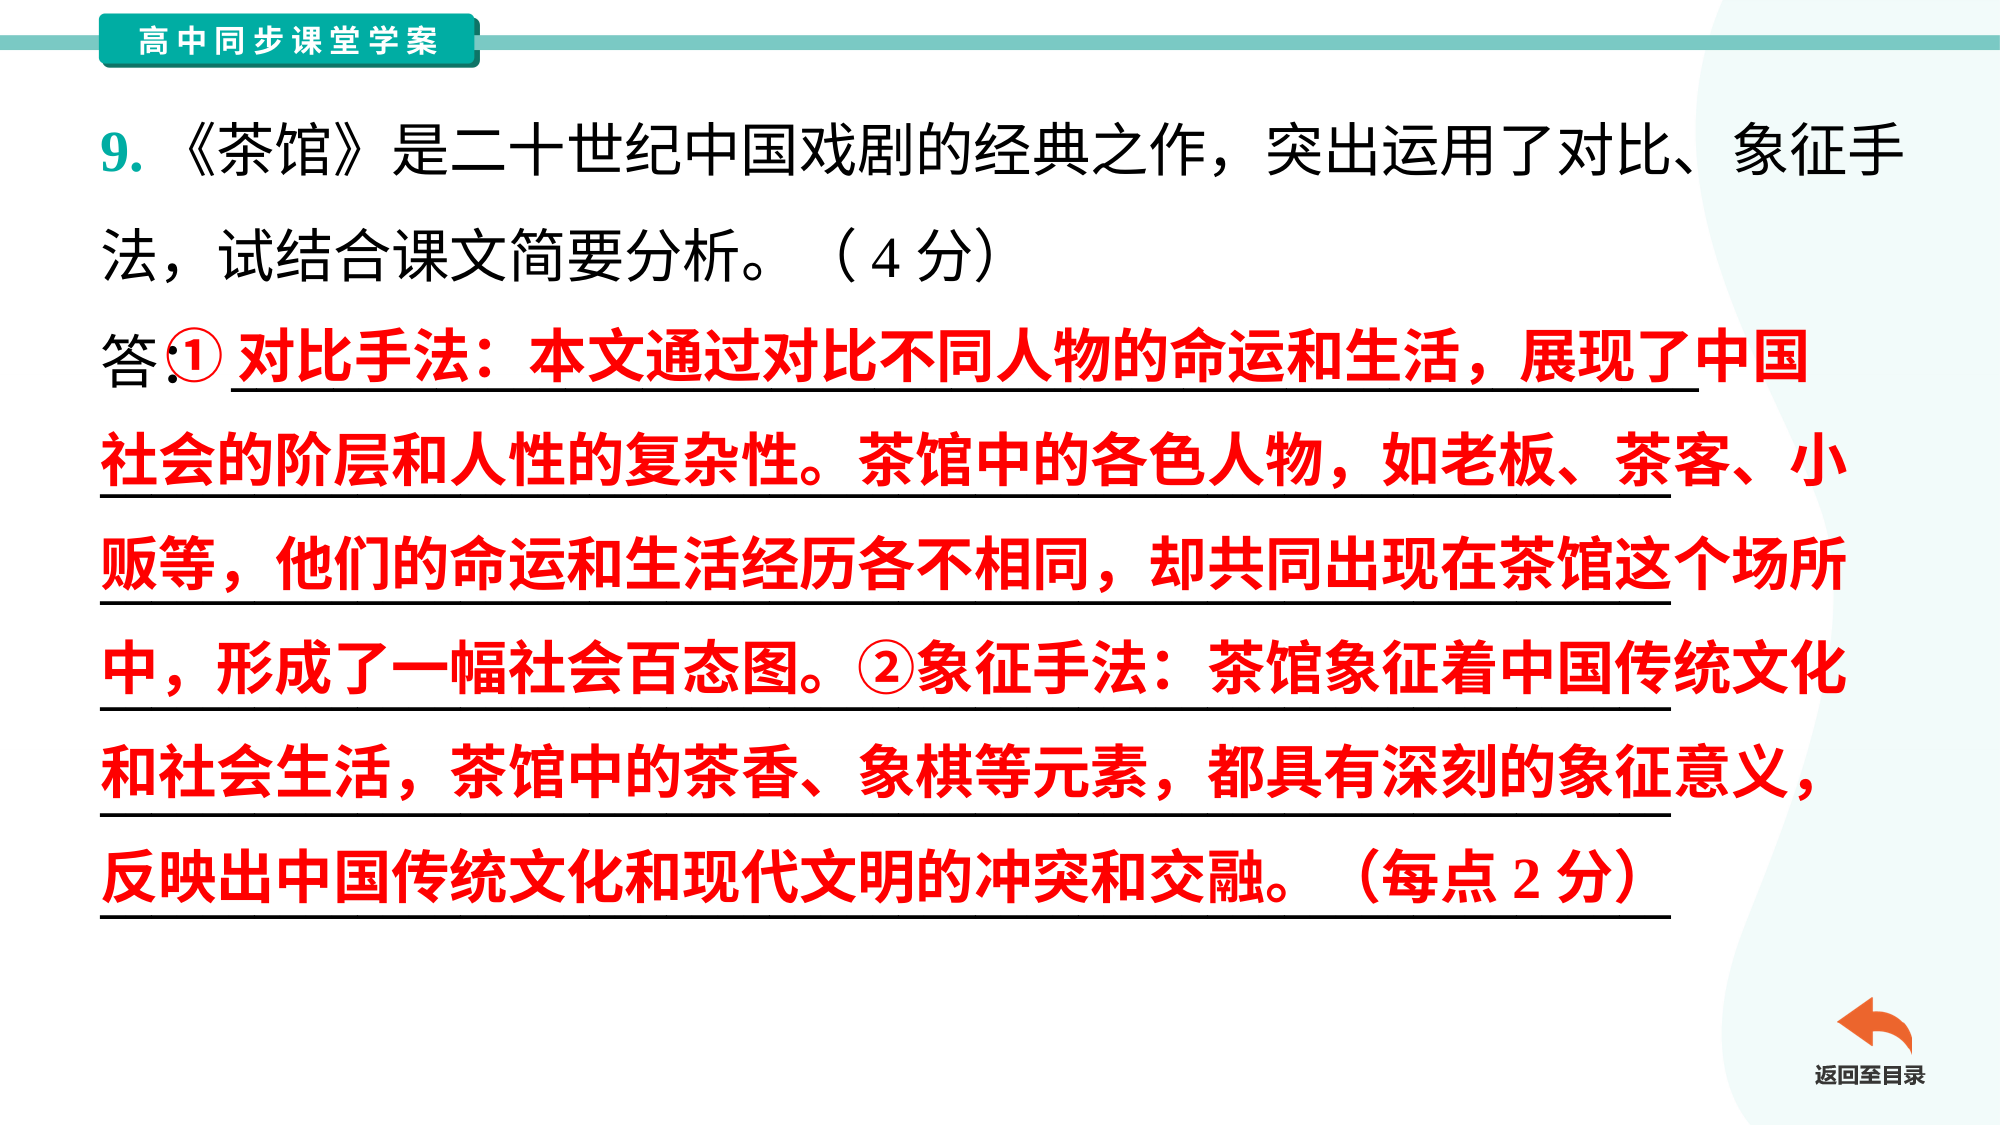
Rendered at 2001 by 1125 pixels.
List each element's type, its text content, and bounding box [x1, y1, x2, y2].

picture [0, 0, 2000, 1125]
text_box 9.《茶馆》是二十世纪中国戏剧的经典之作，突出运用了对比、象征手 法，试结合课文简要分析。（4分） 答：_________________________________________________________ _____________________________________________________________ _____________________________________________________________ _____________________________________________________________ _____________________________________________________________ _____________________________________________________________ [100, 898, 1899, 907]
text_box ①对比手法：本文通过对比不同人物的命运和生活，展现了中国 社会的阶层和人性的复杂性。茶馆中的各色人物，如老板、茶客、小 贩等，他们的命运和生活经历各不相同，却共同出现在茶馆这个场所 中，形成了一幅社会百态图。②象征手法：茶馆象征着中国传统文化 和社会生活，茶馆中的茶香、象棋等元素，都具有深刻的象征意义， 反映出中国传统文化和现代文明的冲突和交融。（每点2分） [100, 284, 1899, 898]
text_box 9.《茶馆》是二十世纪中国戏剧的经典之作，突出运用了对比、象征手 法，试结合课文简要分析。（4分） 答：_________________________________________________________ _____________________________________________________________ _____________________________________________________________ _____________________________________________________________ _____________________________________________________________ _____________________________________________________________ [100, 76, 1899, 284]
